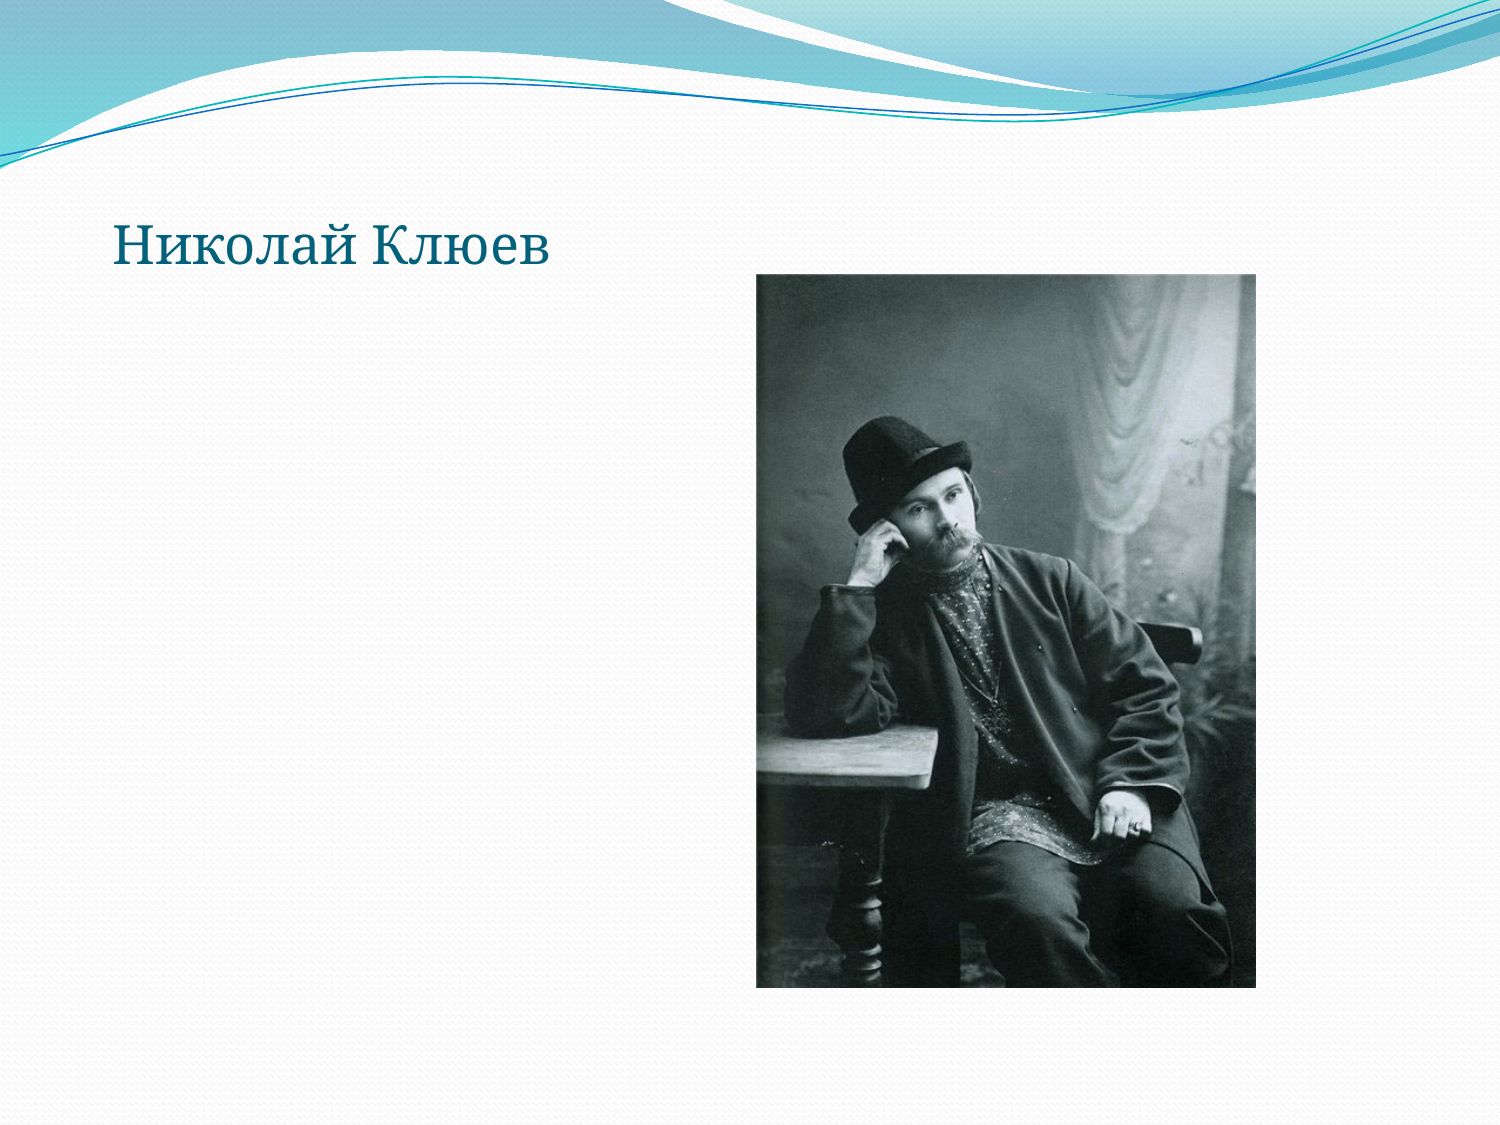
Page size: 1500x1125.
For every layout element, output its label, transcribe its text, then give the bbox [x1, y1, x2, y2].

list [755, 274, 1256, 988]
title Николай Клюев [112, 84, 563, 275]
